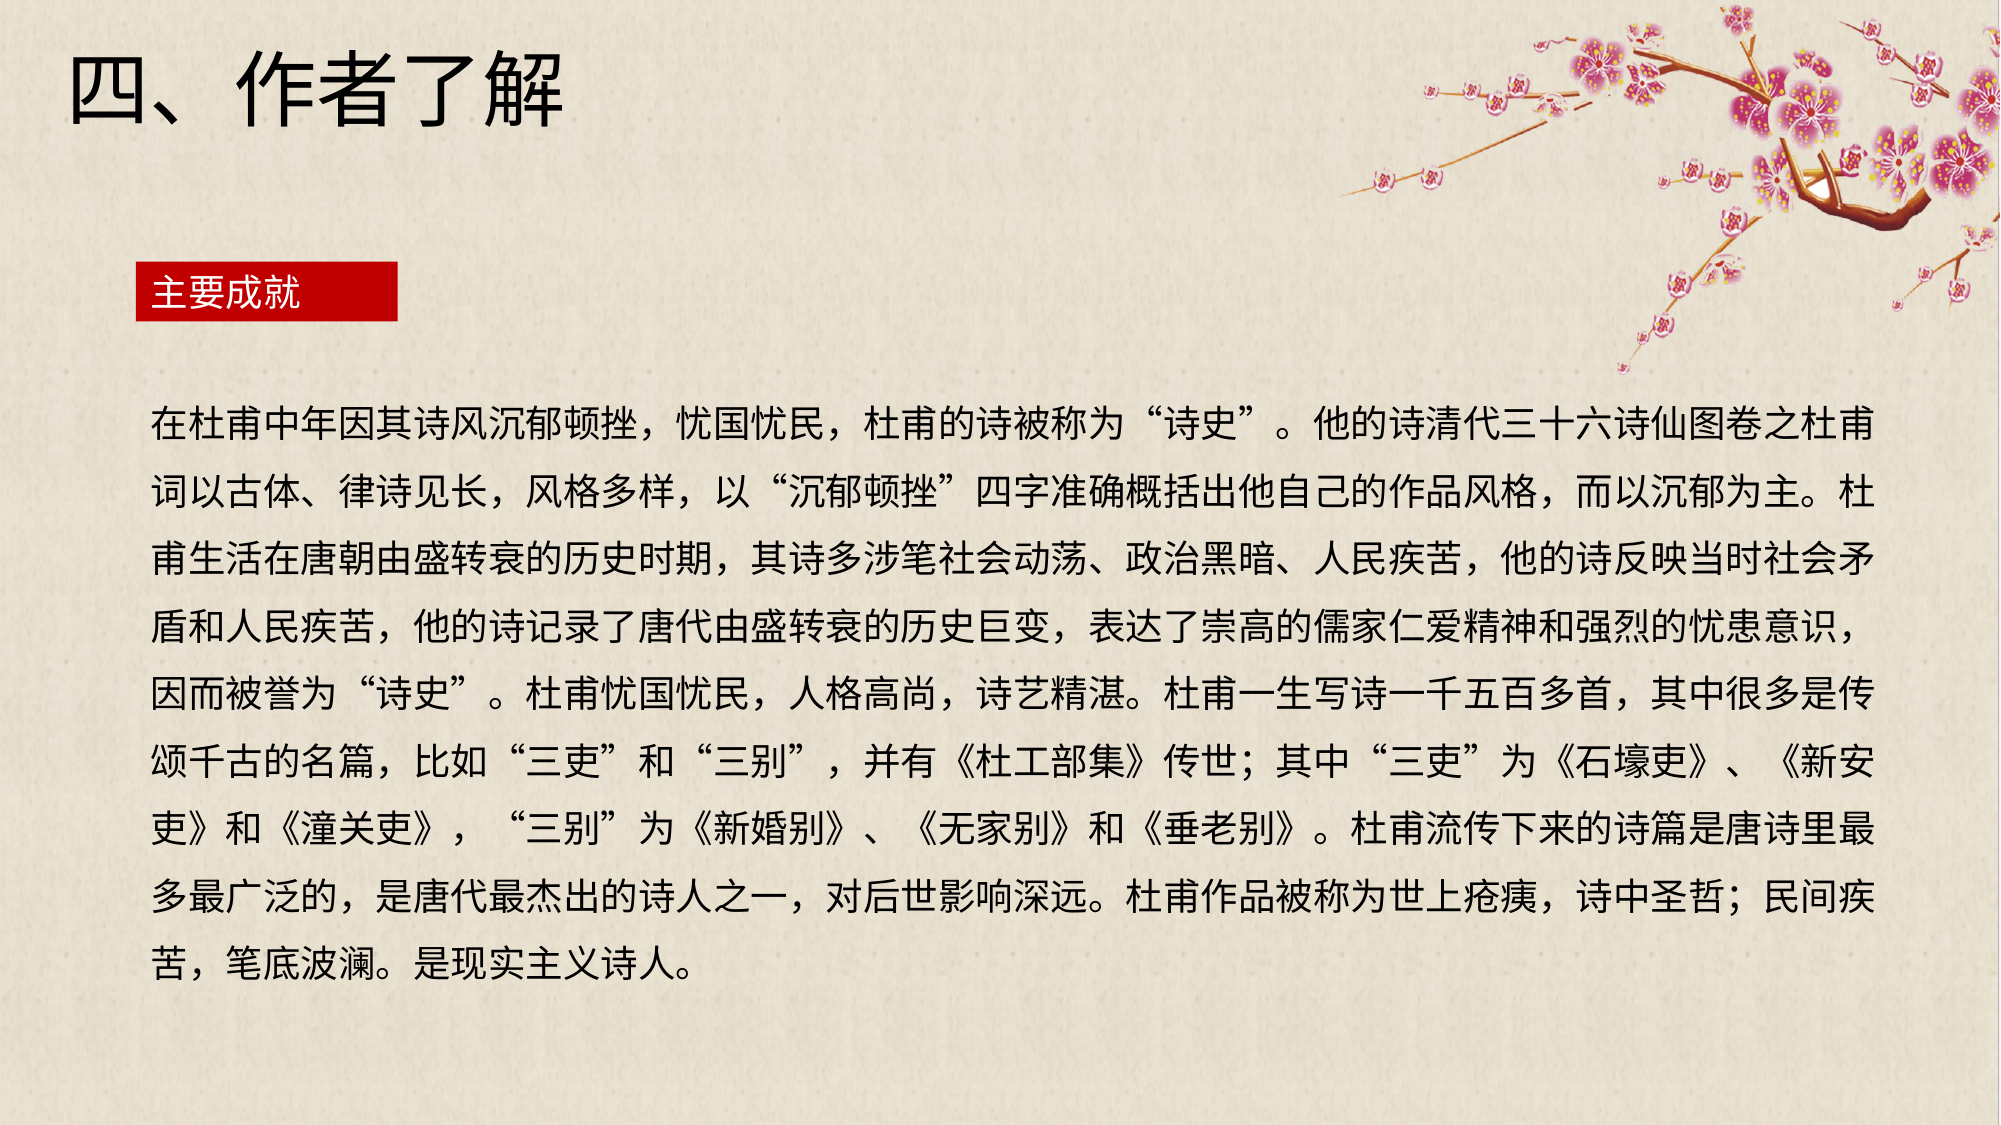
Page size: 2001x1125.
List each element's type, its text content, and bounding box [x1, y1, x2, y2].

picture [0, 0, 2001, 1125]
text_box 在杜甫中年因其诗风沉郁顿挫，忧国忧民，杜甫的诗被称为“诗史”。他的诗清代三十六诗仙图卷之杜甫词以古体、律诗见长，风格多样，以“沉郁顿挫”四字准确概括出他自己的作品风格，而以沉郁为主。杜甫生活在唐朝由盛转衰的历史时期，其诗多涉笔社会动荡、政治黑暗、人民疾苦，他的诗反映当时社会矛盾和人民疾苦，他的诗记录了唐代由盛转衰的历史巨变，表达了崇高的儒家仁爱精神和强烈的忧患意识，因而被誉为“诗史”。杜甫忧国忧民，人格高尚，诗艺精湛。杜甫一生写诗一千五百多首，其中很多是传颂千古的名篇，比如“三吏”和“三别”，并有《杜工部集》传世；其中“三吏”为《石壕吏》、《新安吏》和《潼关吏》，“三别”为《新婚别》、《无家别》和《垂老别》。杜甫流传下来的诗篇是唐诗里最多最广泛的，是唐代最杰出的诗人之一，对后世影响深远。杜甫作品被称为世上疮痍，诗中圣哲；民间疾苦，笔底波澜。是现实主义诗人。 [135, 370, 1896, 993]
text_box 四、作者了解 [52, 30, 1125, 145]
text_box 主要成就 [135, 261, 398, 322]
